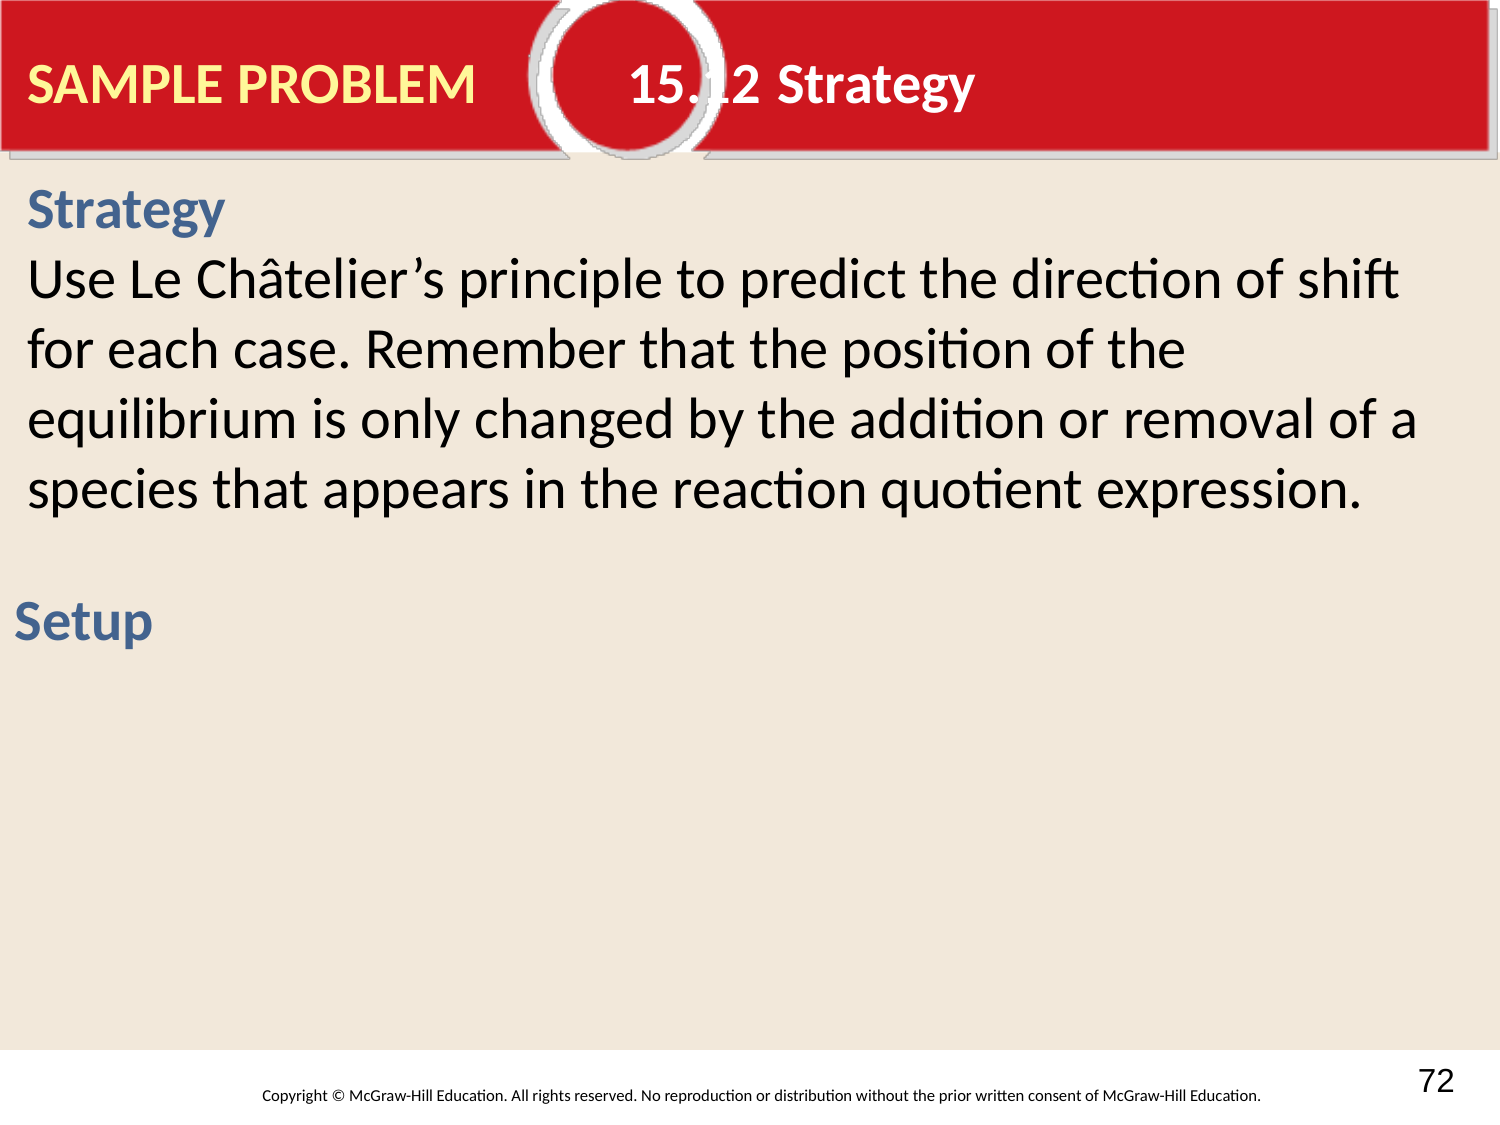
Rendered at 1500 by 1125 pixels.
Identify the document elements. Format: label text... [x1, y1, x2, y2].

title SAMPLE PROBLEM 15.12 Strategy [12, 37, 1475, 125]
list Strategy Use Le Châtelier’s principle to predict the direction of shift for each case. Remember that the position of the equilibrium is only changed by the addition or removal of a species that appears in the reaction quotient expression. [12, 162, 1478, 563]
picture [0, 0, 1500, 162]
